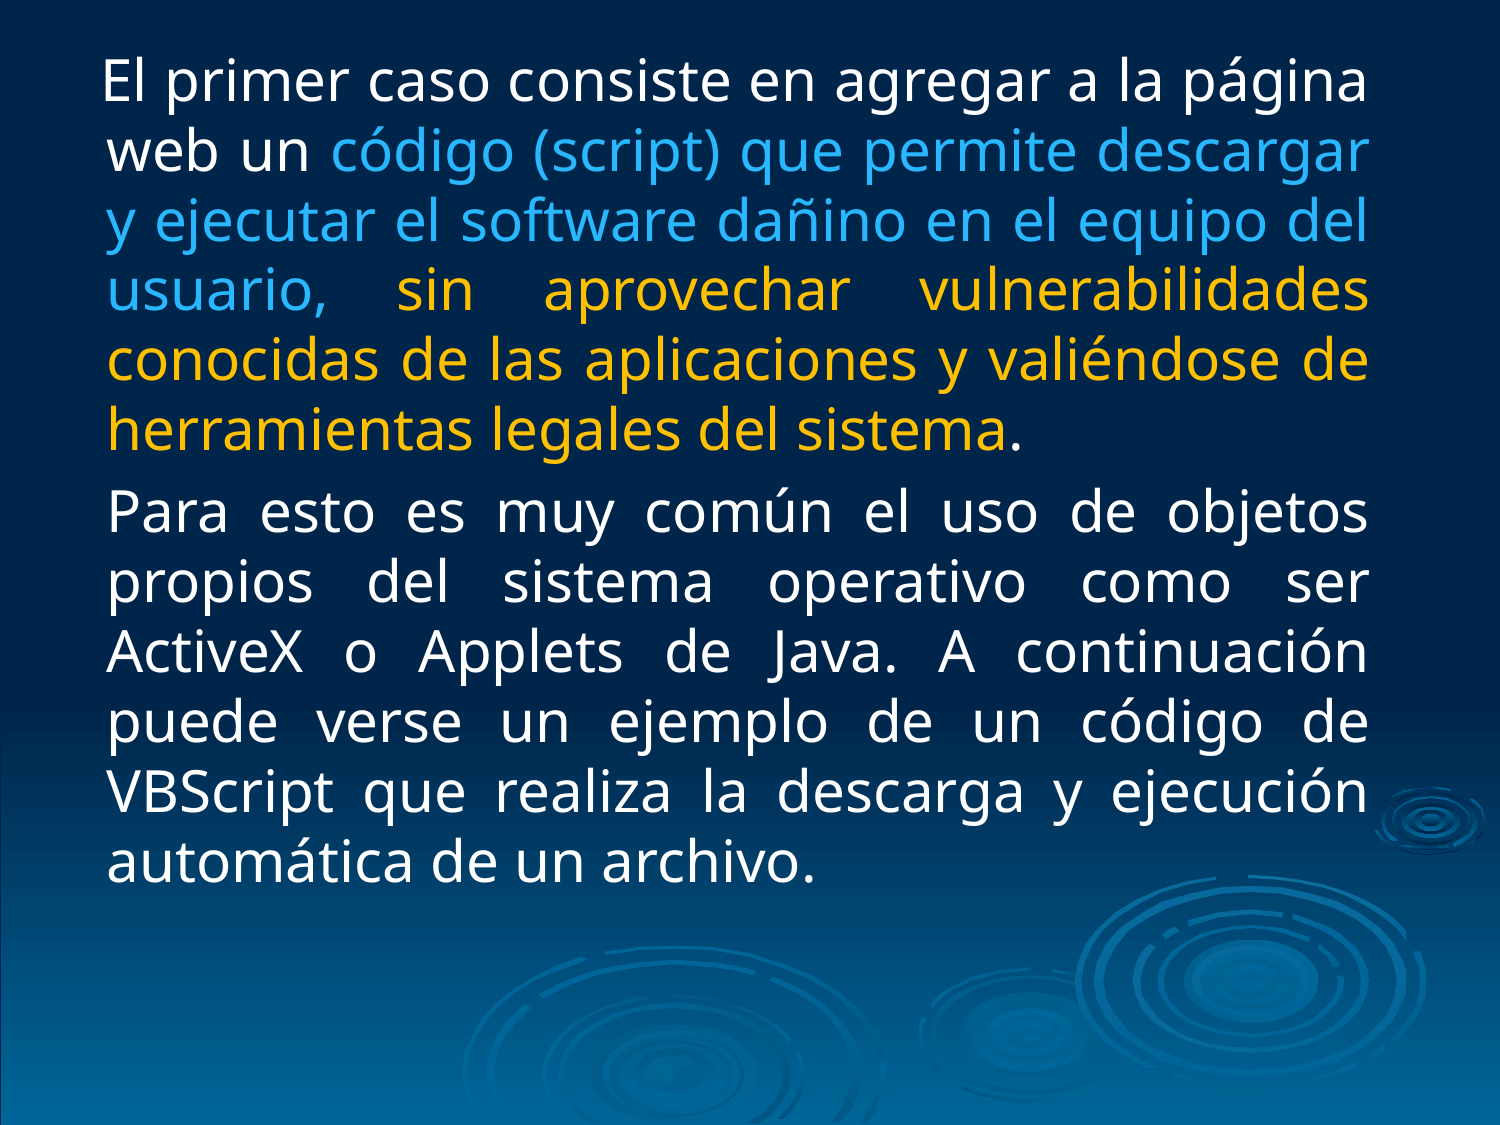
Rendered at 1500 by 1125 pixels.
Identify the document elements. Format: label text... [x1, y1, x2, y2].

list El primer caso consiste en agregar a la página web un código (script) que permite descargar y ejecutar el software dañino en el equipo del usuario, sin aprovechar vulnerabilidades conocidas de las aplicaciones y valiéndose de herramientas legales del sistema. Para esto es muy común el uso de objetos propios del sistema operativo como ser ActiveX o Applets de Java. A continuación puede verse un ejemplo de un código de VBScript que realiza la descarga y ejecución automática de un archivo. [34, 34, 1386, 778]
